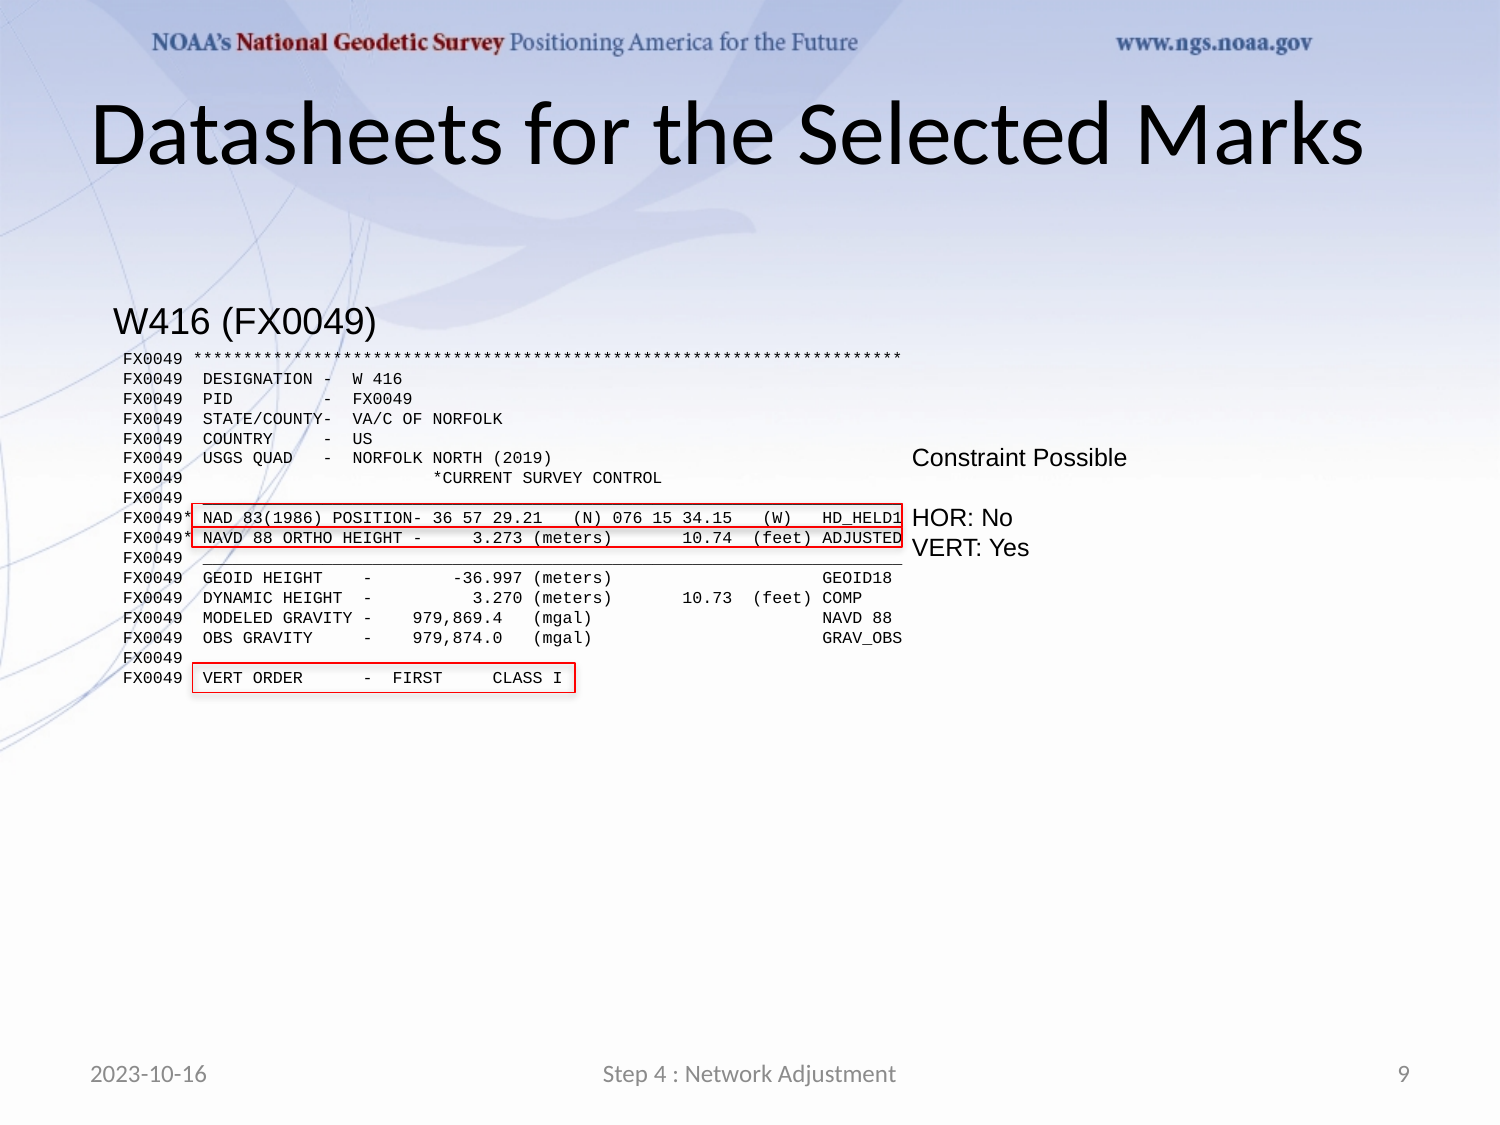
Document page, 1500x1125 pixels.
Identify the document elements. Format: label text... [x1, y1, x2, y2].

title Datasheets for the Selected Marks [74, 74, 1426, 181]
text_box Constraint Possible HOR: No VERT: Yes [897, 434, 1181, 569]
text_box FX0049 *********************************************************************** FX0049 DESIGNATION - W 416 FX0049 PID - FX0049 FX0049 STATE/COUNTY- VA/C OF NORFOLK FX0049 COUNTRY - US FX0049 USGS QUAD - NORFOLK NORTH (2019) FX0049 *CURRENT SURVEY CONTROL FX0049 ______________________________________________________________________ FX0049* NAD 83(1986) POSITION- 36 57 29.21 (N) 076 15 34.15 (W) HD_HELD1 FX0049* NAVD 88 ORTHO HEIGHT - 3.273 (meters) 10.74 (feet) ADJUSTED FX0049 ______________________________________________________________________ FX0049 GEOID HEIGHT - -36.997 (meters) GEOID18 FX0049 DYNAMIC HEIGHT - 3.270 (meters) 10.73 (feet) COMP FX0049 MODELED GRAVITY - 979,869.4 (mgal) NAVD 88 FX0049 OBS GRAVITY - 979,874.0 (mgal) GRAV_OBS FX0049 FX0049 VERT ORDER - FIRST CLASS I [98, 340, 1168, 695]
text_box [191, 503, 903, 527]
text_box W416 (FX0049) [98, 289, 402, 340]
picture [0, 0, 1500, 1125]
slide_number 9 [1074, 1042, 1425, 1103]
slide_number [75, 1042, 425, 1103]
footer Step 4 : Network Adjustment [512, 1042, 988, 1103]
text_box [192, 662, 576, 693]
text_box [191, 527, 903, 548]
